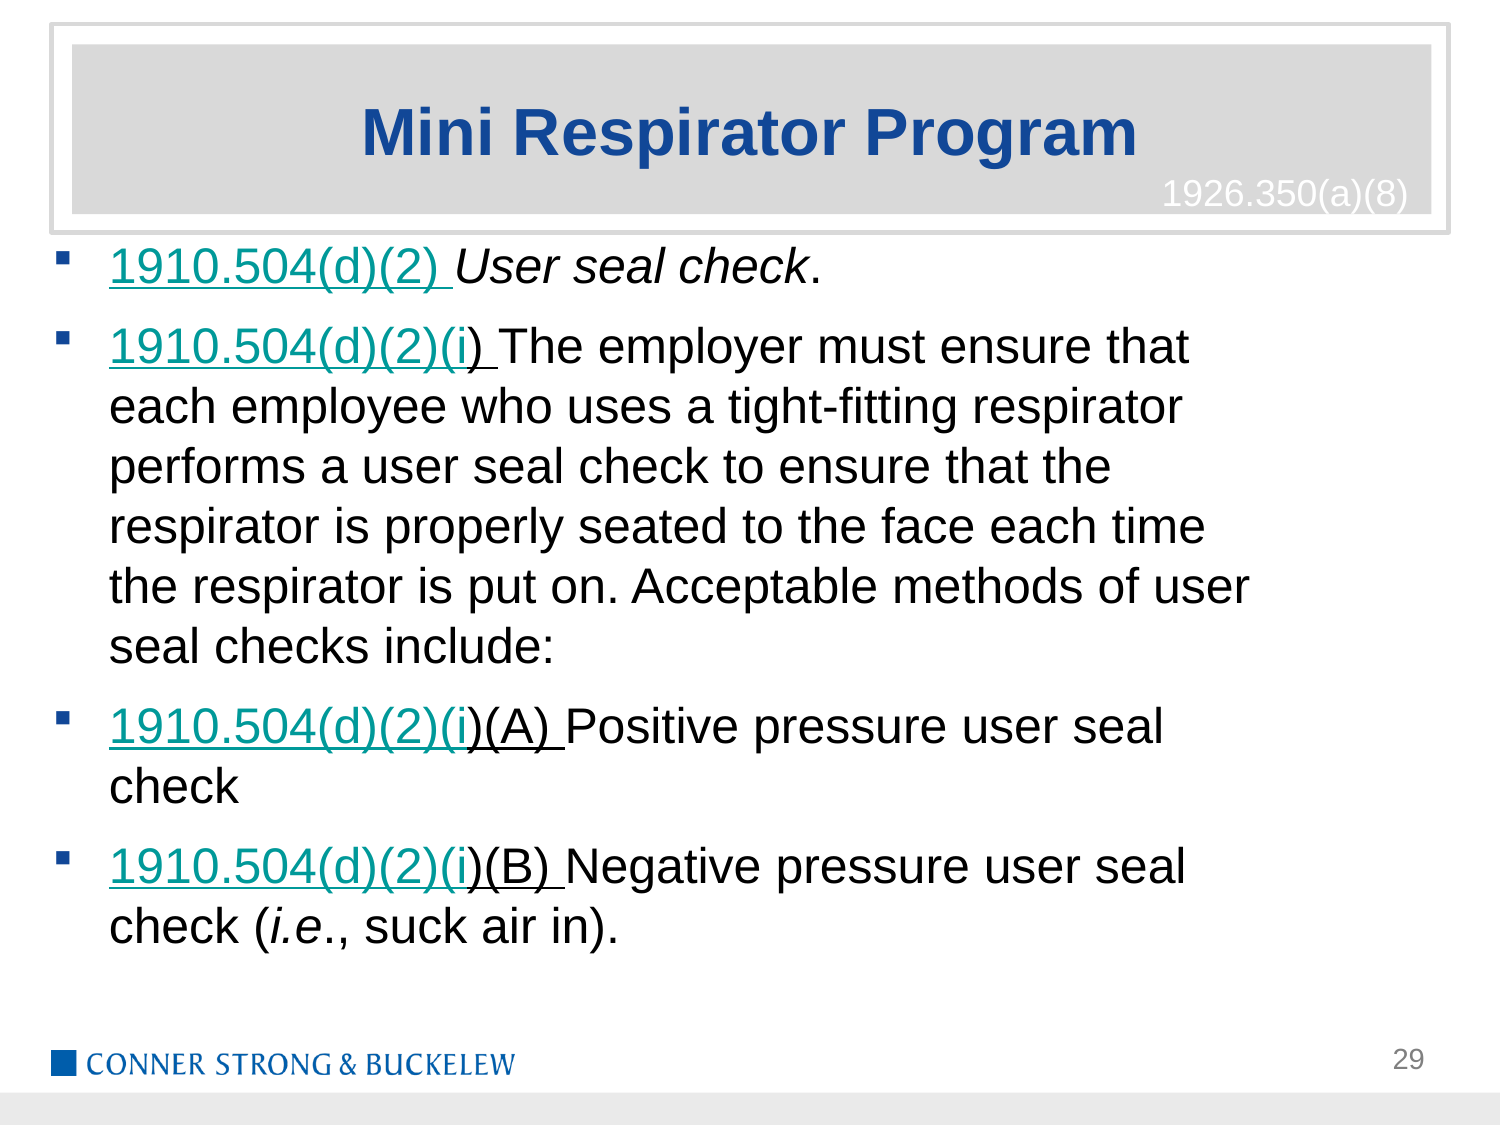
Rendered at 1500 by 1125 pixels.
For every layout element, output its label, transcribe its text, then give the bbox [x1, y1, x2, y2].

title Mini Respirator Program [71, 44, 1429, 215]
text_box 1926.350(a)(8) [1073, 161, 1424, 221]
picture [51, 1050, 515, 1076]
list 1910.504(d)(2) User seal check. 1910.504(d)(2)(i) The employer must ensure that each employee who uses a tight-fitting respirator performs a user seal check to ensure that the respirator is properly seated to the face each time the respirator is put on. Acceptable methods of user seal checks include: 1910.504(d)(2)(i)(A) Positive pressure user seal check 1910.504(d)(2)(i)(B) Negative pressure user seal check (i.e., suck air in). [0, 226, 1301, 777]
